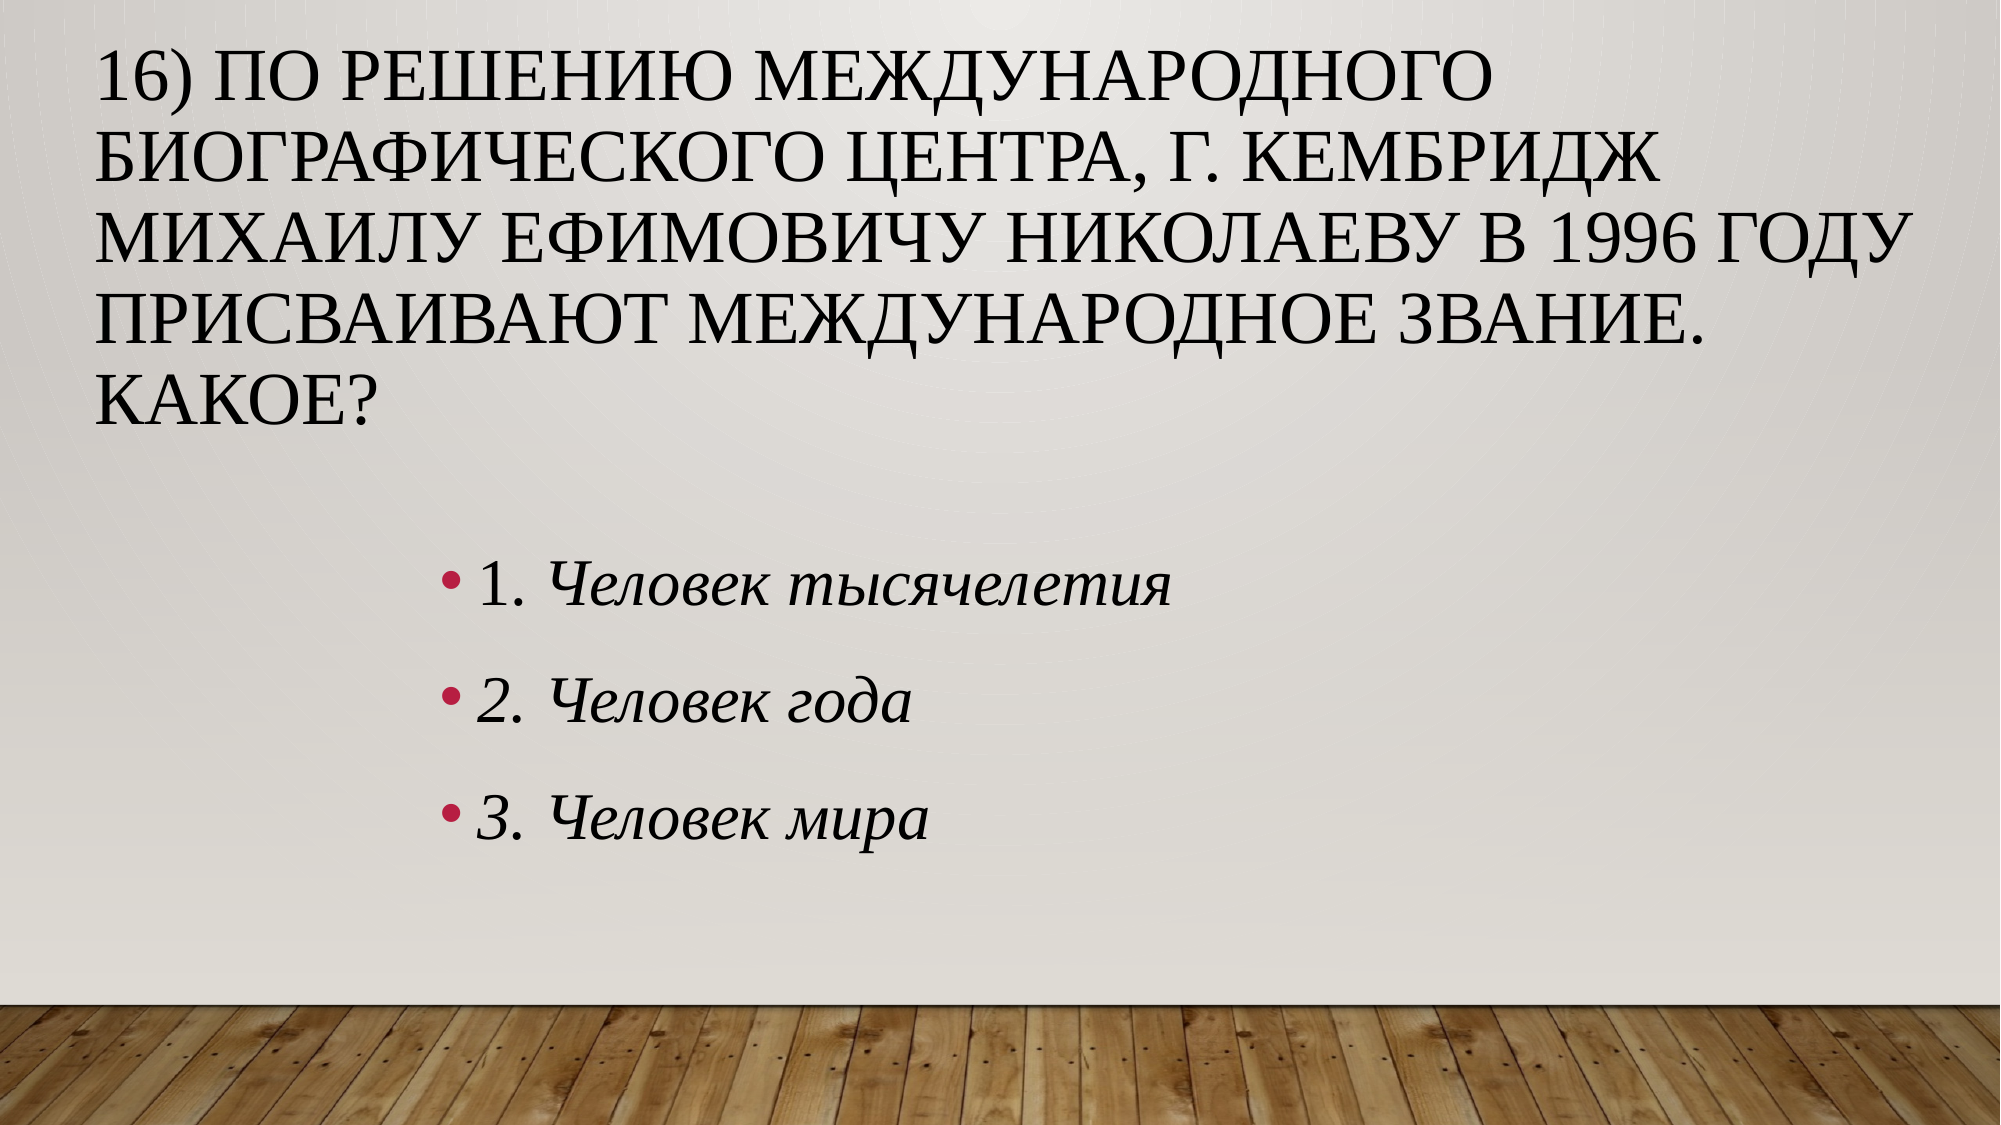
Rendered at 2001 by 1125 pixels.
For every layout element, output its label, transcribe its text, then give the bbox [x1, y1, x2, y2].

picture [0, 1005, 2000, 1125]
list 1. Человек тысячелетия 2. Человек года 3. Человек мира [424, 444, 2000, 1011]
title 16) По решению Международного Биографического Центра, г. Кембридж Михаилу Ефимовичу Николаеву в 1996 году присваивают международное звание. Какое? [79, 28, 2000, 201]
